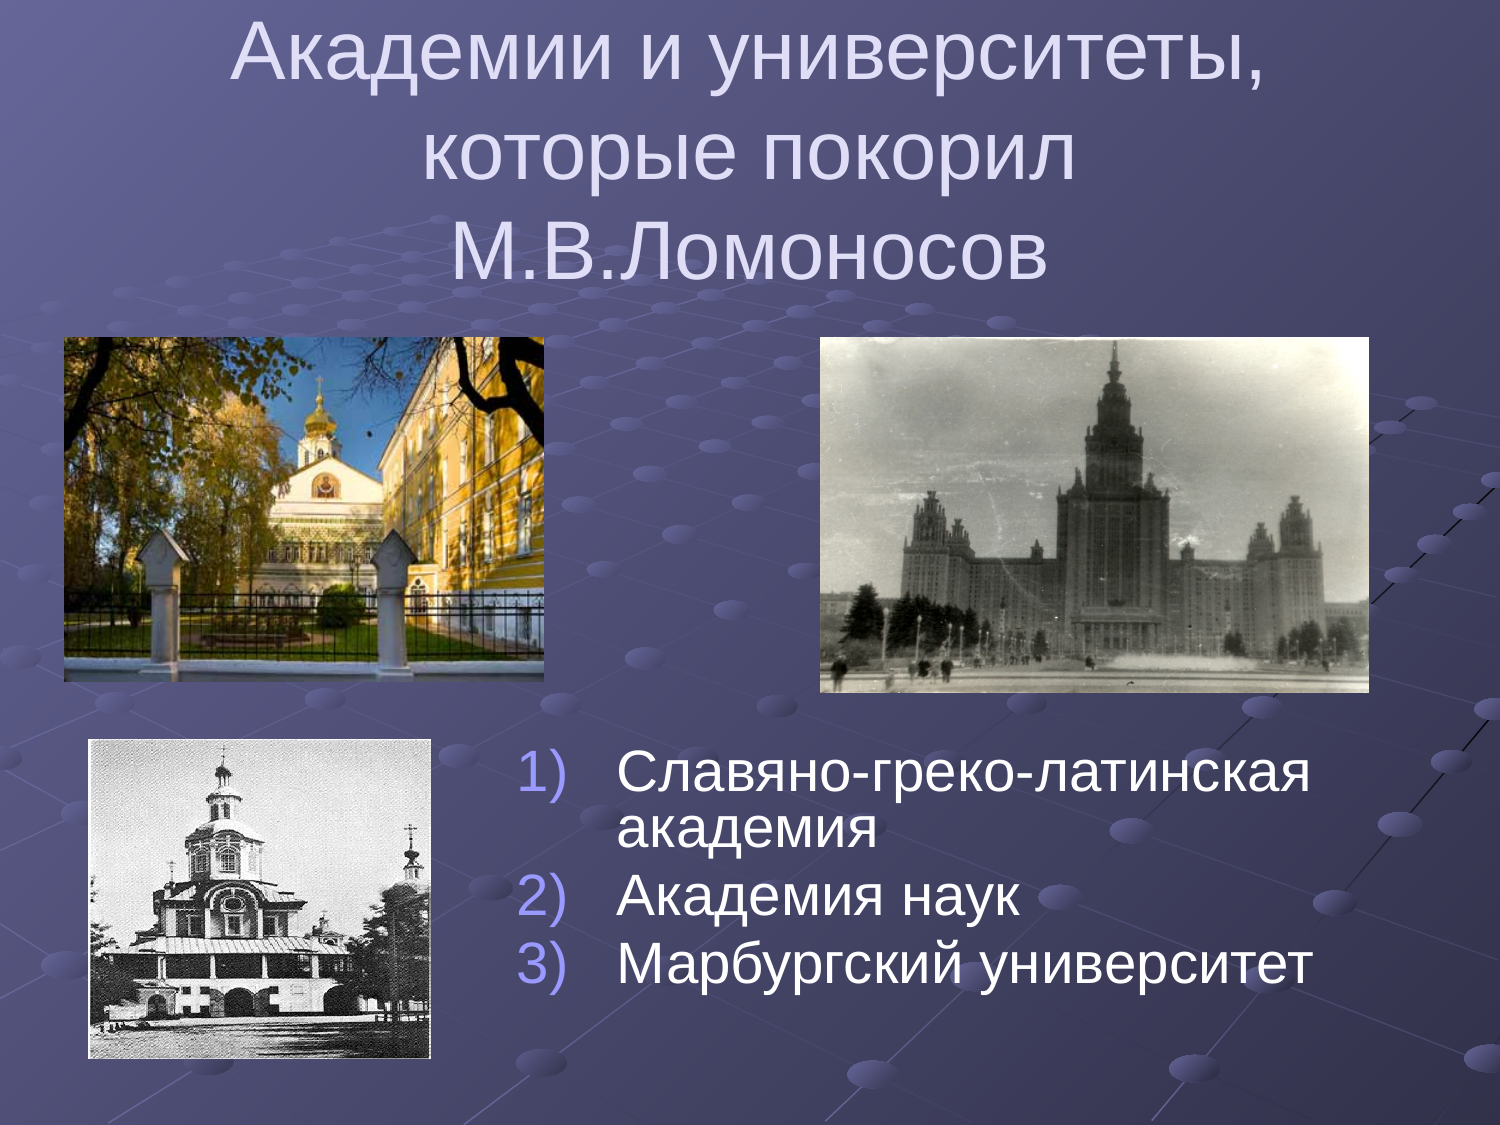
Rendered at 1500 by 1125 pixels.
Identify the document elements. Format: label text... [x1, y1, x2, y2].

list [820, 337, 1369, 693]
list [88, 739, 432, 1059]
title Академии и университеты, которые покорил М.В.Ломоносов [111, 18, 1388, 305]
subtitle Славяно-греко-латинская академия Академия наук Марбургский университет [501, 739, 1500, 1028]
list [64, 337, 544, 682]
